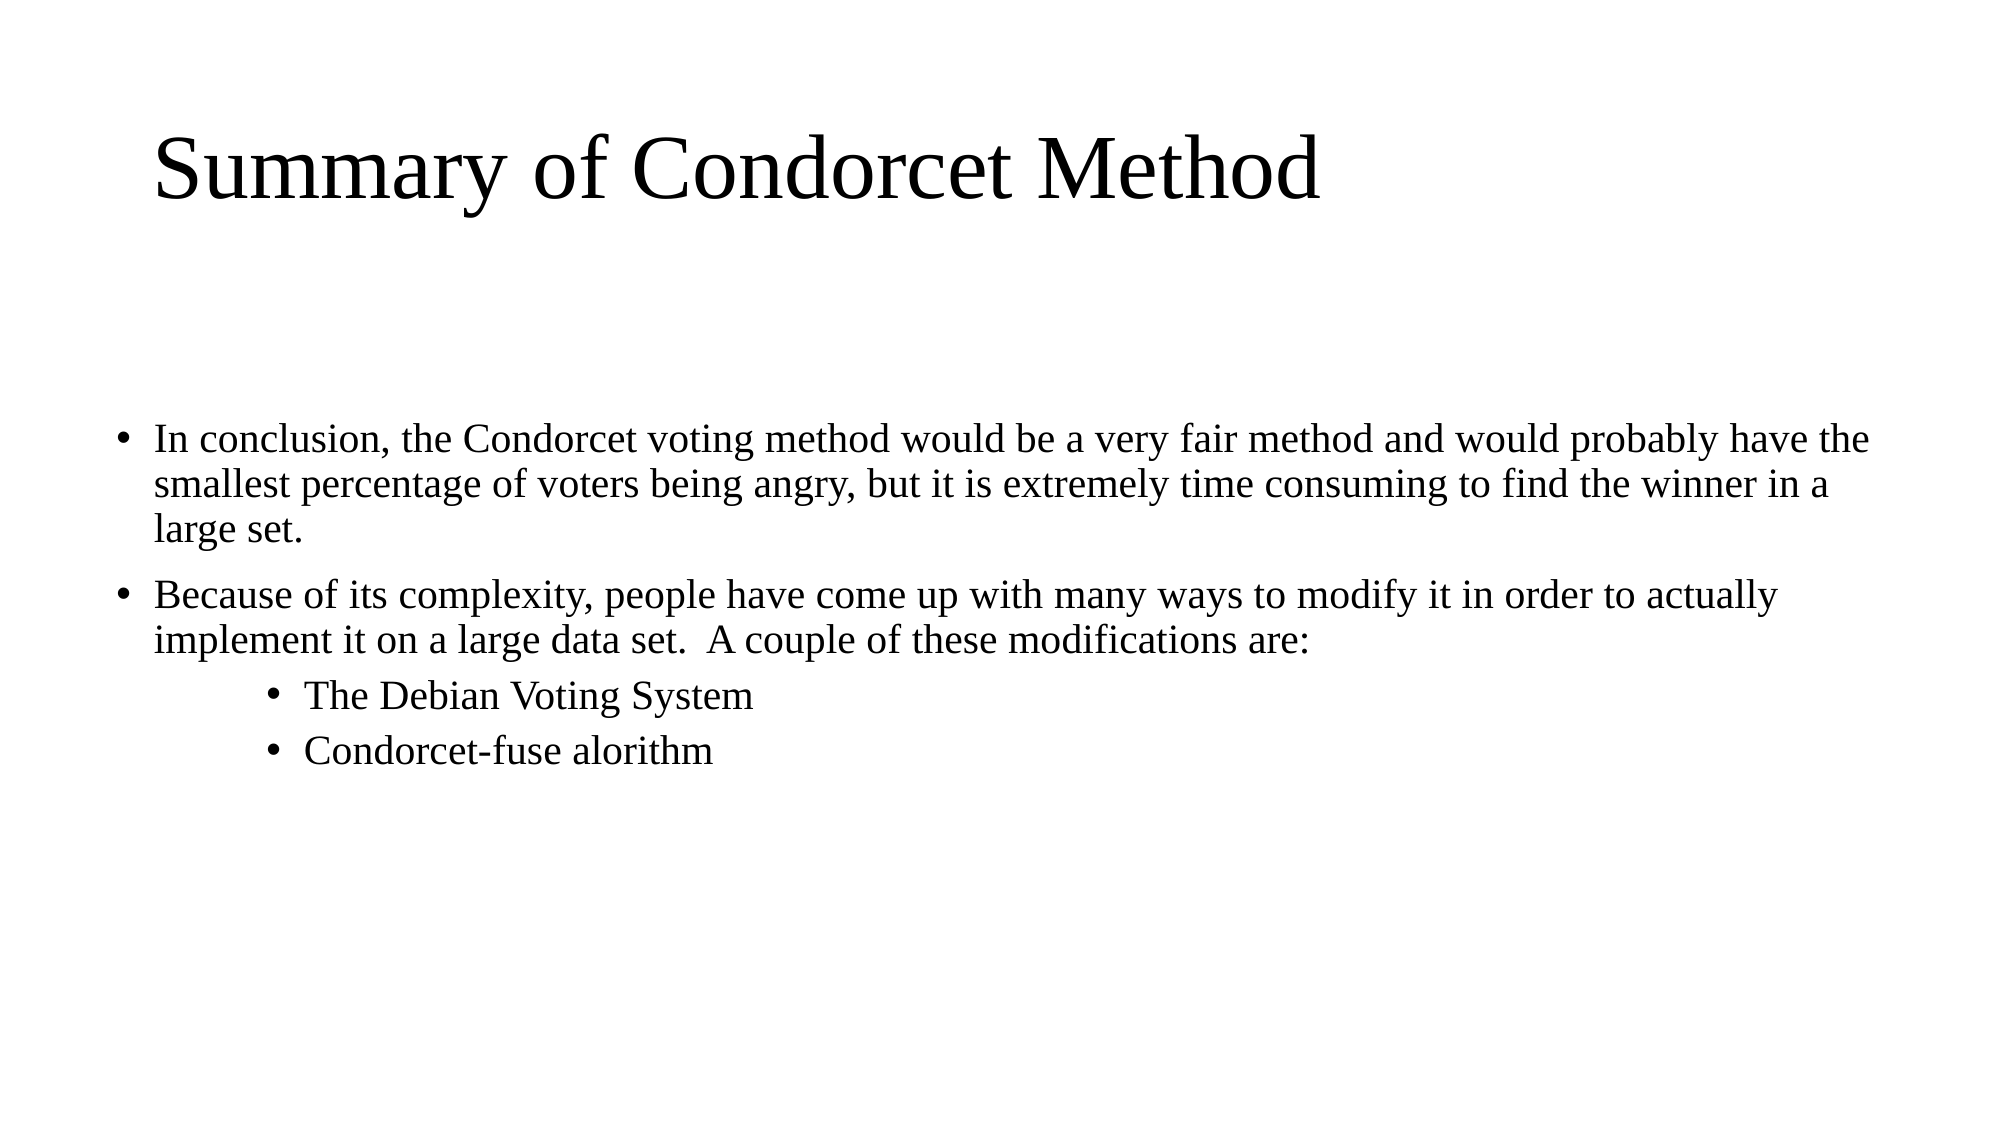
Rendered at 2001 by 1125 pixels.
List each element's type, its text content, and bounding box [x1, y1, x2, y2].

list In conclusion, the Condorcet voting method would be a very fair method and would probably have the smallest percentage of voters being angry, but it is extremely time consuming to find the winner in a large set. Because of its complexity, people have come up with many ways to modify it in order to actually implement it on a large data set. A couple of these modifications are: The Debian Voting System Condorcet-fuse alorithm [101, 409, 1916, 970]
title Summary of Condorcet Method [137, 59, 1863, 278]
